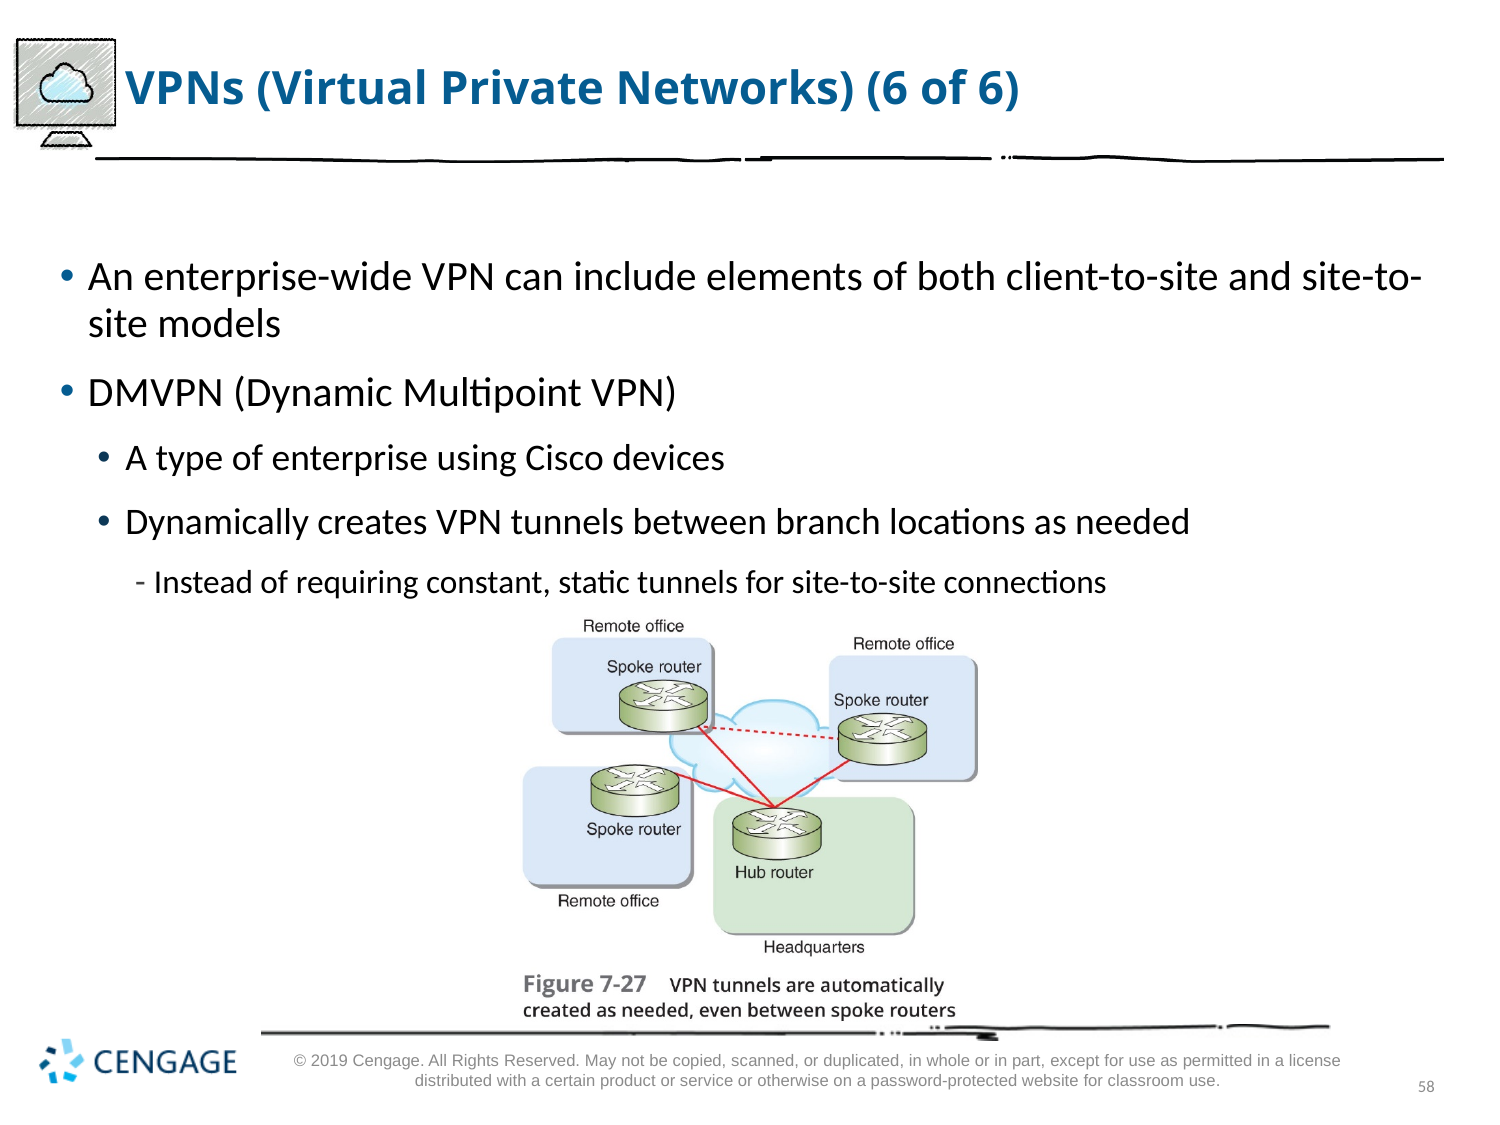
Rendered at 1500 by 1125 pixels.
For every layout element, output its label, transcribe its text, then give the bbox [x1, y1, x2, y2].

picture [19, 1025, 249, 1096]
picture [261, 1024, 1331, 1041]
picture [13, 36, 117, 151]
footer © 2019 Cengage. All Rights Reserved. May not be copied, scanned, or duplicated, in whole or in part, except for use as permitted in a license distributed with a certain product or service or otherwise on a password-protected website for classroom use. [262, 1050, 1375, 1091]
list An enterprise-wide V P N can include elements of both client-to-site and site-to-site models D M V P N (Dynamic Multipoint V P N) A type of enterprise using Cisco devices Dynamically creates V P N tunnels between branch locations as needed Instead of requiring constant, static tunnels for site-to-site connections [59, 252, 1441, 606]
title V P Ns (Virtual Private Networks) (6 of 6) [125, 66, 1442, 116]
picture [520, 617, 980, 1023]
picture [95, 155, 1444, 163]
